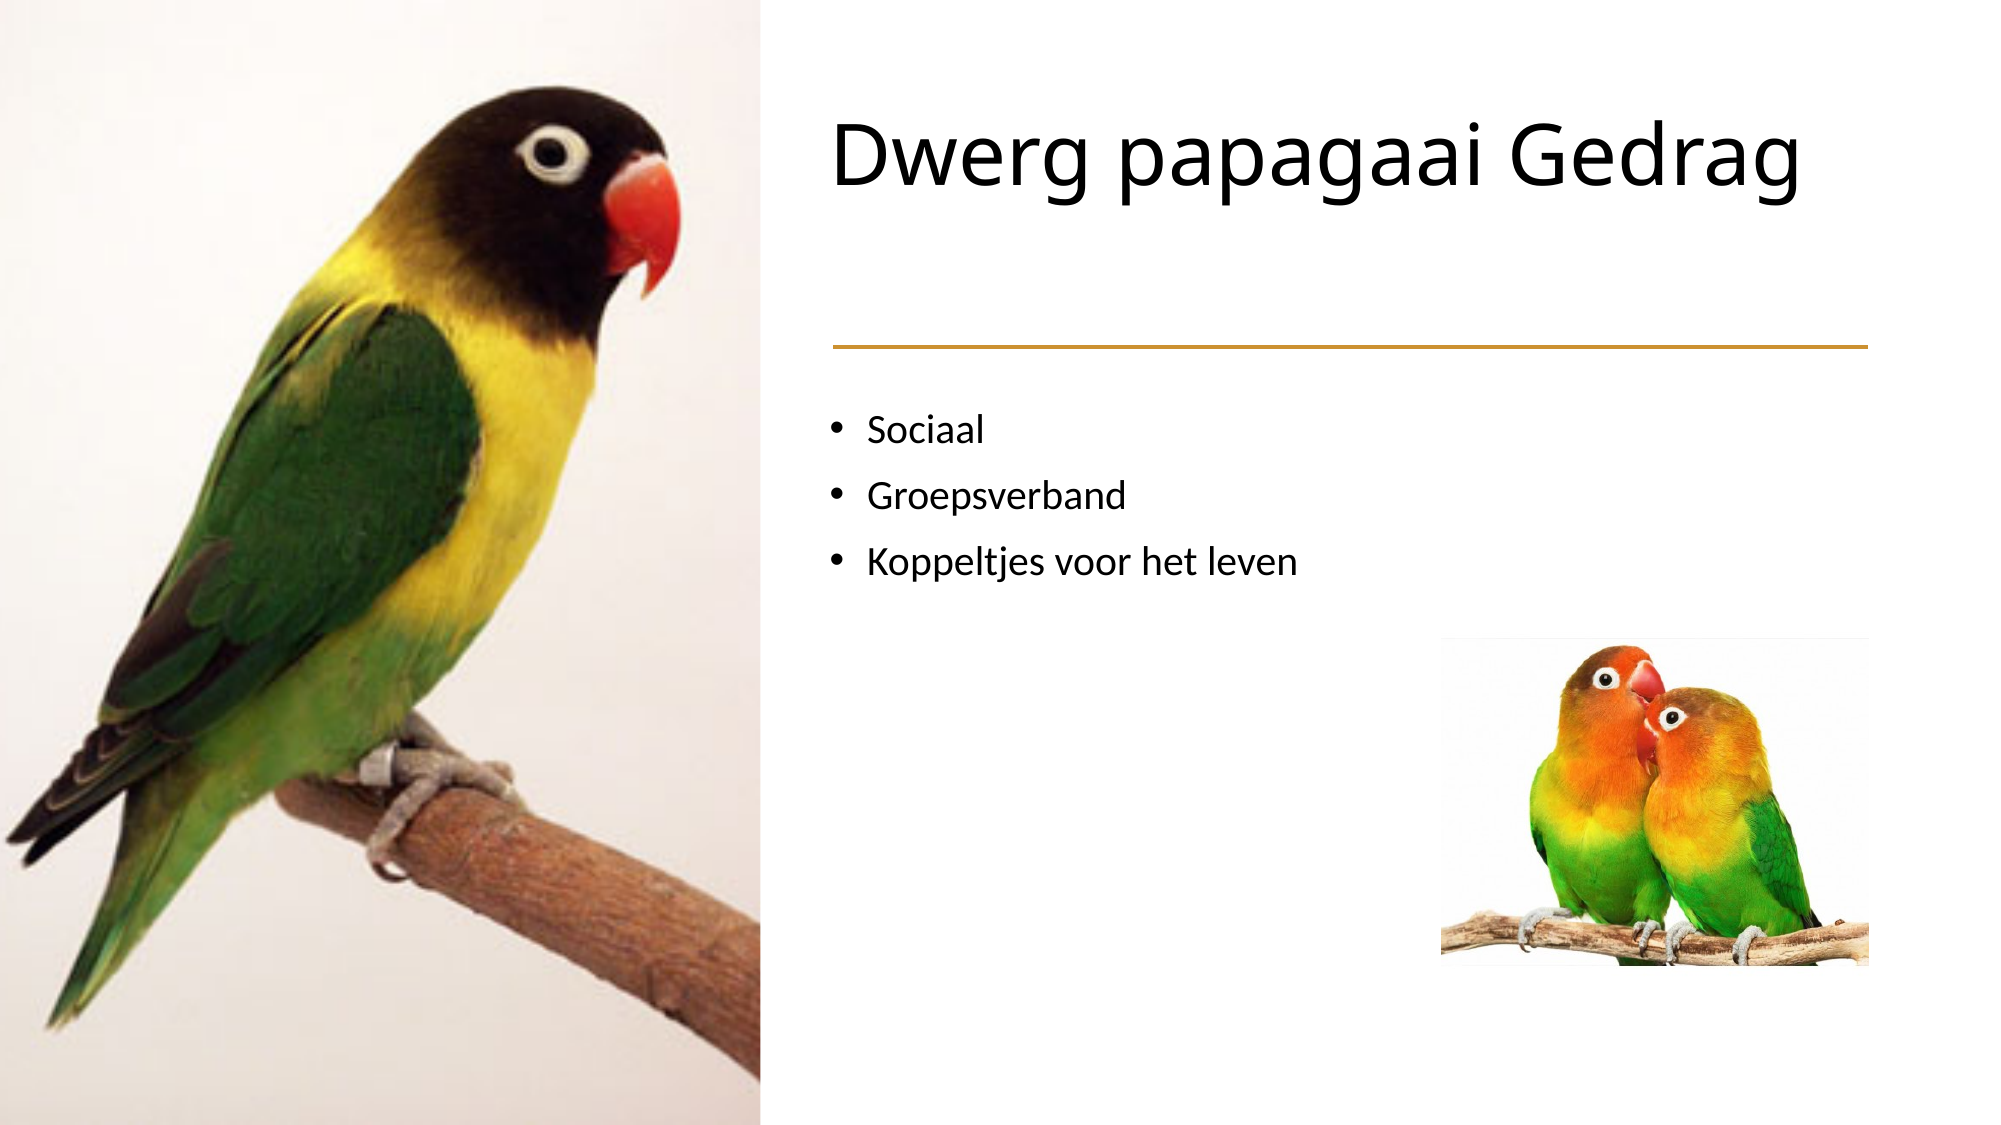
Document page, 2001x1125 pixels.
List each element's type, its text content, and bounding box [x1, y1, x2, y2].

title Dwerg papagaai Gedrag [814, 103, 1895, 315]
picture [1440, 583, 1869, 1021]
list Sociaal Groepsverband Koppeltjes voor het leven [814, 399, 1895, 1021]
picture [0, 0, 761, 1125]
